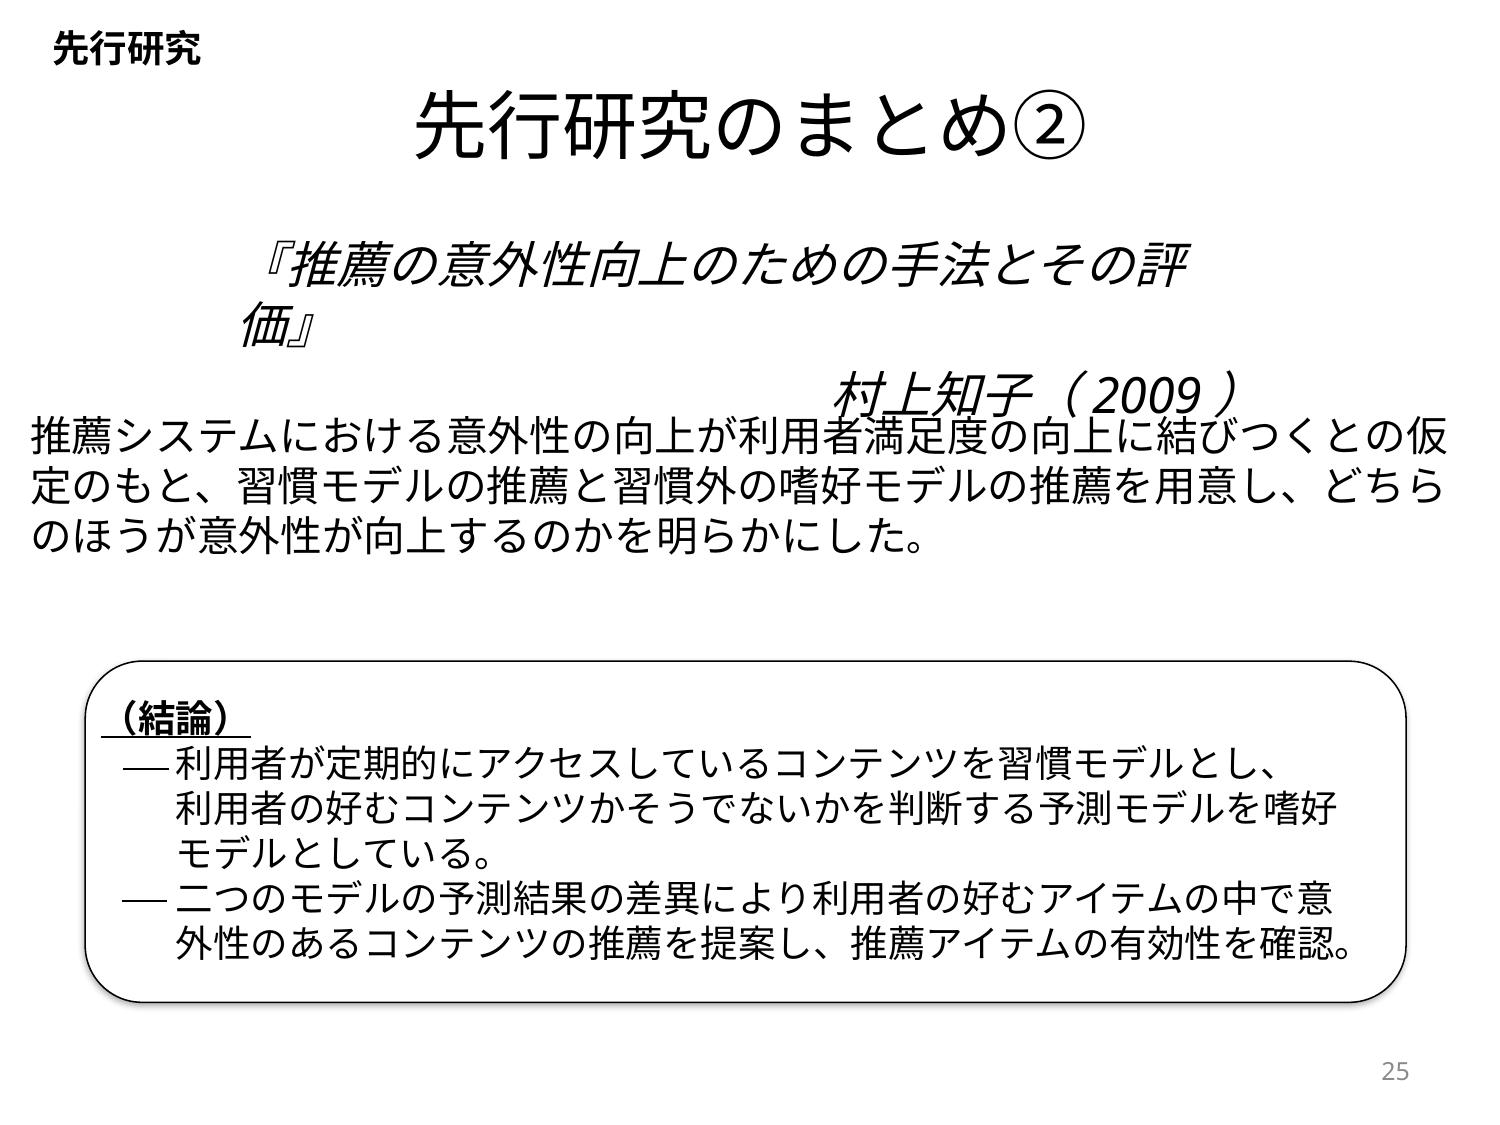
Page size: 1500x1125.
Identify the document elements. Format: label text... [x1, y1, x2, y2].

slide_number 25 [1074, 1042, 1425, 1103]
text_box （結論） 利用者が定期的にアクセスしているコンテンツを習慣モデルとし、 利用者の好むコンテンツかそうでないかを判断する予測モデルを嗜好モデルとしている。 二つのモデルの予測結果の差異により利用者の好むアイテムの中で意外性のあるコンテンツの推薦を提案し、推薦アイテムの有効性を確認。 [85, 687, 1384, 973]
list 『推薦の意外性向上のための手法とその評価』 村上知子（2009） [221, 226, 1279, 402]
title 先行研究のまとめ② [75, 29, 1425, 217]
text_box [91, 660, 1407, 1004]
text_box 推薦システムにおける意外性の向上が利用者満足度の向上に結びつくとの仮定のもと、習慣モデルの推薦と習慣外の嗜好モデルの推薦を用意し、どちらのほうが意外性が向上するのかを明らかにした。 [15, 402, 1477, 567]
text_box 先行研究 [30, 7, 224, 88]
